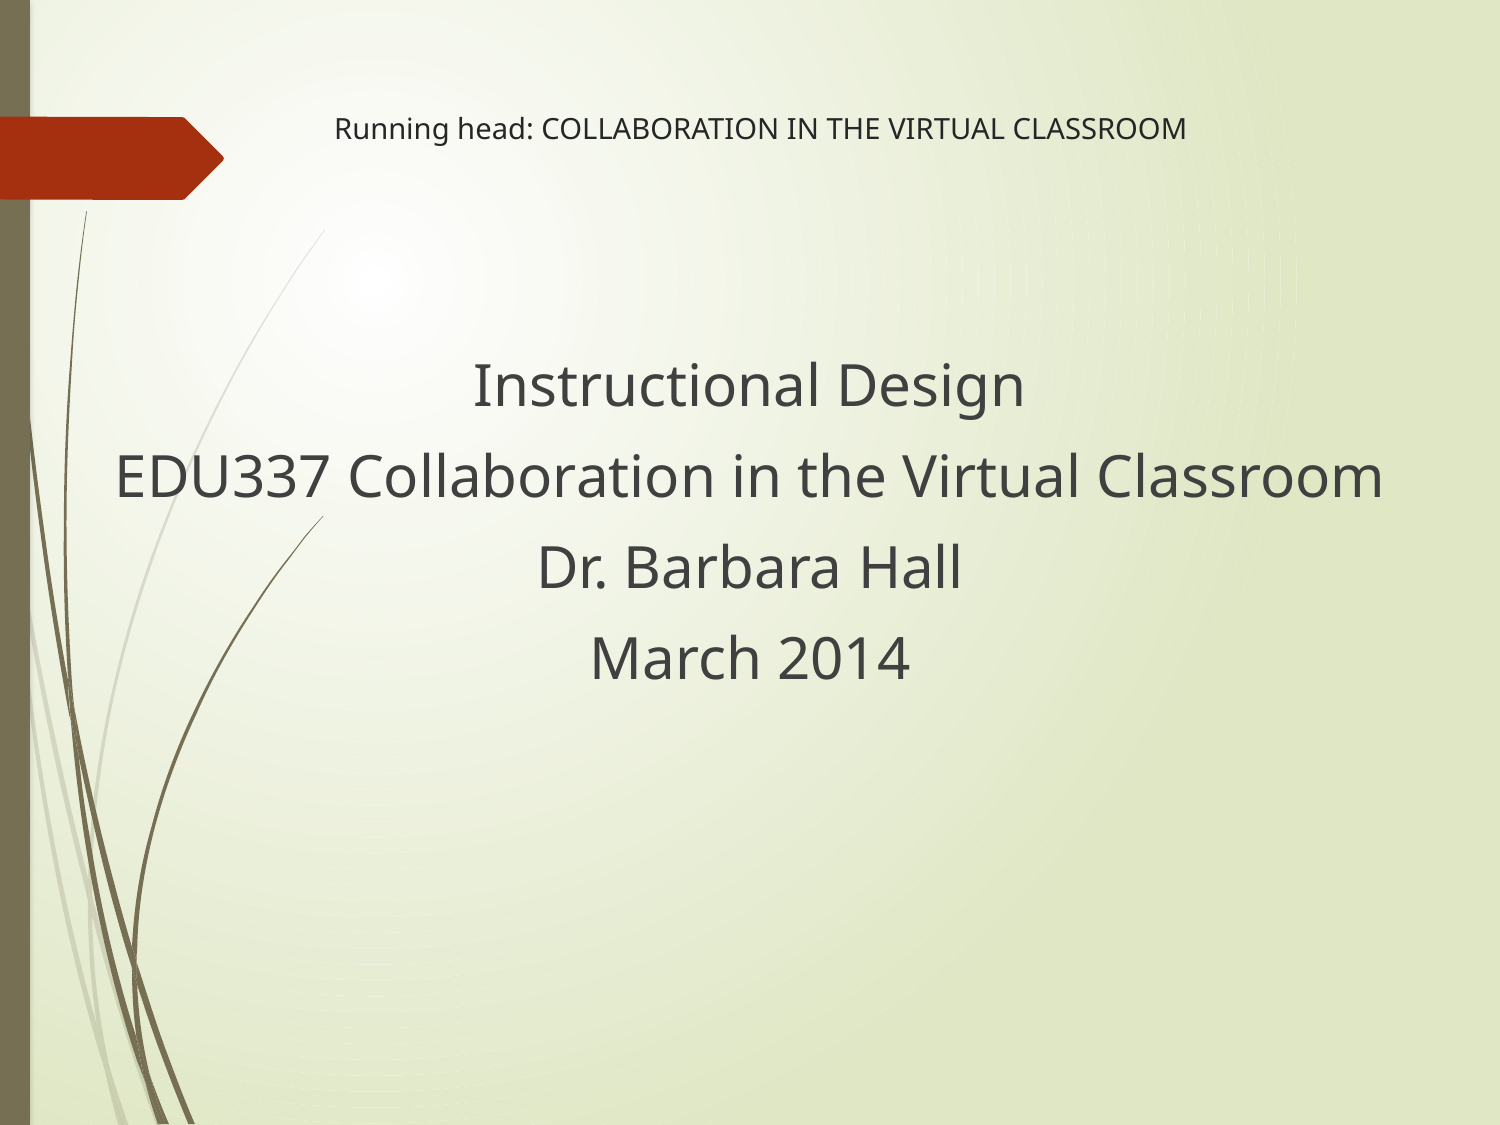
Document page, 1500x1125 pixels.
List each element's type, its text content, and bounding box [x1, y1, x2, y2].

list Instructional Design EDU337 Collaboration in the Virtual Classroom Dr. Barbara Hall March 2014 [75, 299, 1425, 1005]
title Running head: COLLABORATION IN THE VIRTUAL CLASSROOM [319, 102, 1400, 299]
